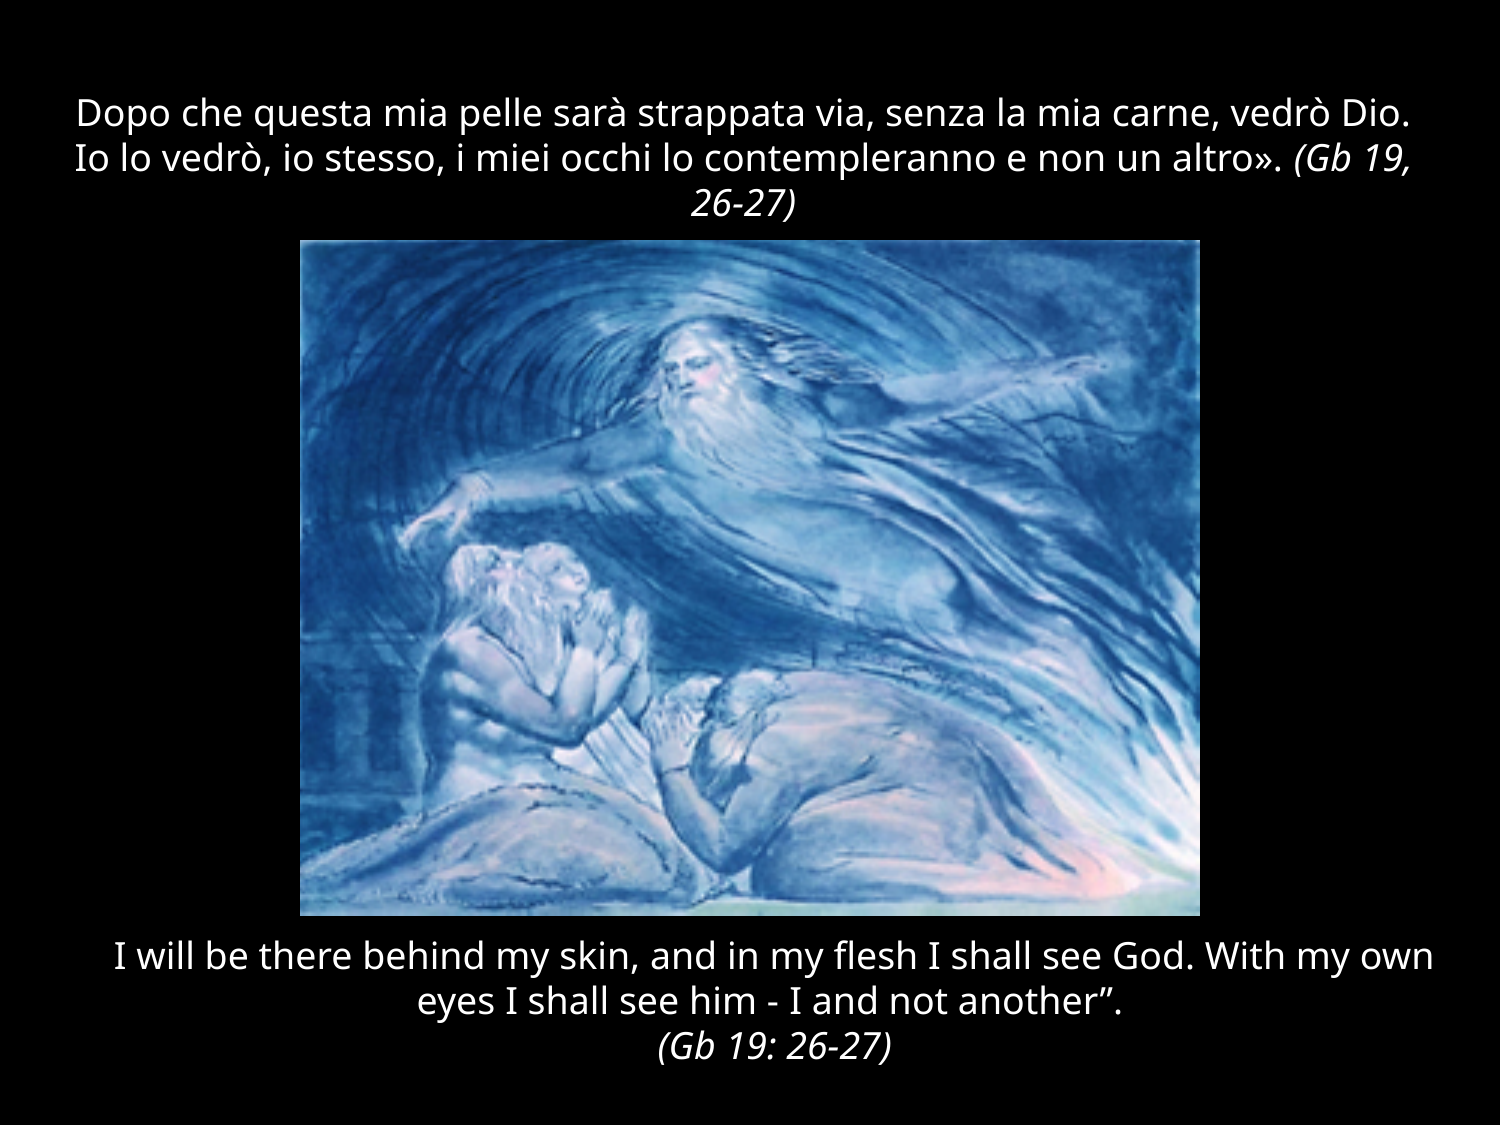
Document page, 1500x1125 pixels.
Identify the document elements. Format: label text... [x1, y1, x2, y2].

title Dopo che questa mia pelle sarà strappata via, senza la mia carne, vedrò Dio. Io lo vedrò, io stesso, i miei occhi lo contempleranno e non un altro». (Gb 19, 26-27) [50, 62, 1438, 250]
text_box I will be there behind my skin, and in my flesh I shall see God. With my own eyes I shall see him - I and not another”. (Gb 19: 26-27) [87, 924, 1463, 1075]
picture [299, 240, 1200, 916]
